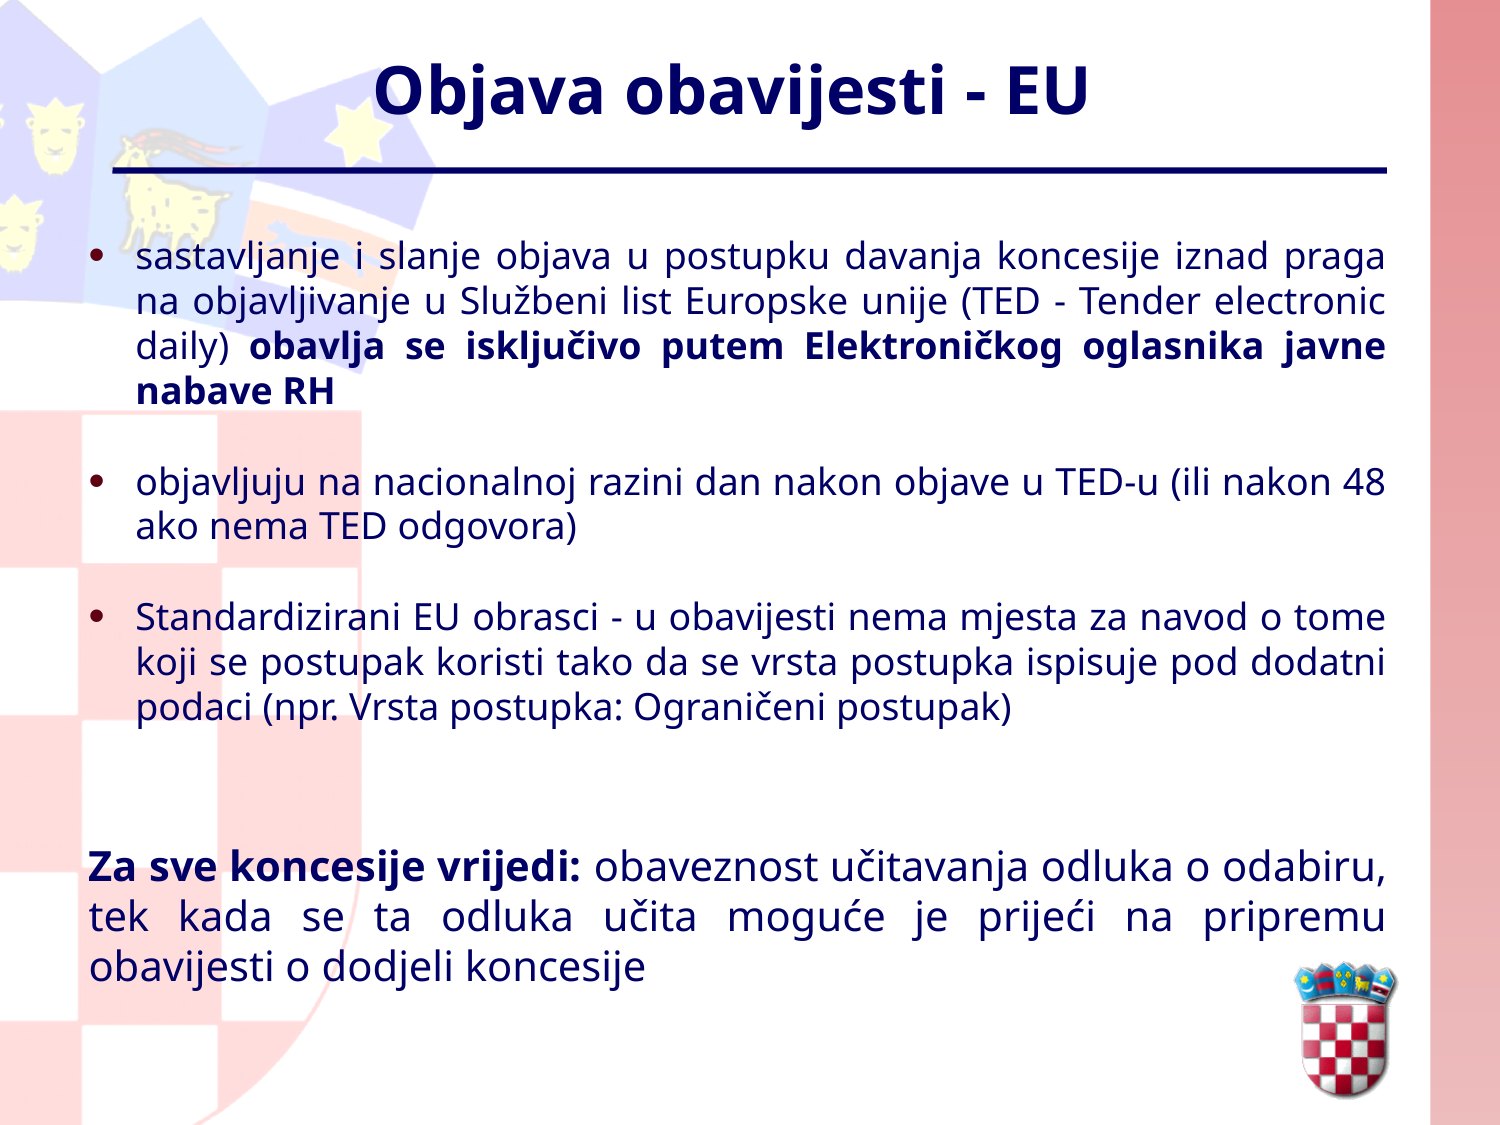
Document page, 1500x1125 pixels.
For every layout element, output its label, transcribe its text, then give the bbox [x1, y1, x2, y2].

title Objava obavijesti - EU [102, 19, 1378, 157]
list sastavljanje i slanje objava u postupku davanja koncesije iznad praga na objavljivanje u Službeni list Europske unije (TED - Tender electronic daily) obavlja se isključivo putem Elektroničkog oglasnika javne nabave RH objavljuju na nacionalnoj razini dan nakon objave u TED-u (ili nakon 48 ako nema TED odgovora) Standardizirani EU obrasci - u obavijesti nema mjesta za navod o tome koji se postupak koristi tako da se vrsta postupka ispisuje pod dodatni podaci (npr. Vrsta postupka: Ograničeni postupak) Za sve koncesije vrijedi: obaveznost učitavanja odluka o odabiru, tek kada se ta odluka učita moguće je prijeći na pripremu obavijesti o dodjeli koncesije [88, 231, 1388, 870]
picture [1293, 961, 1399, 1100]
